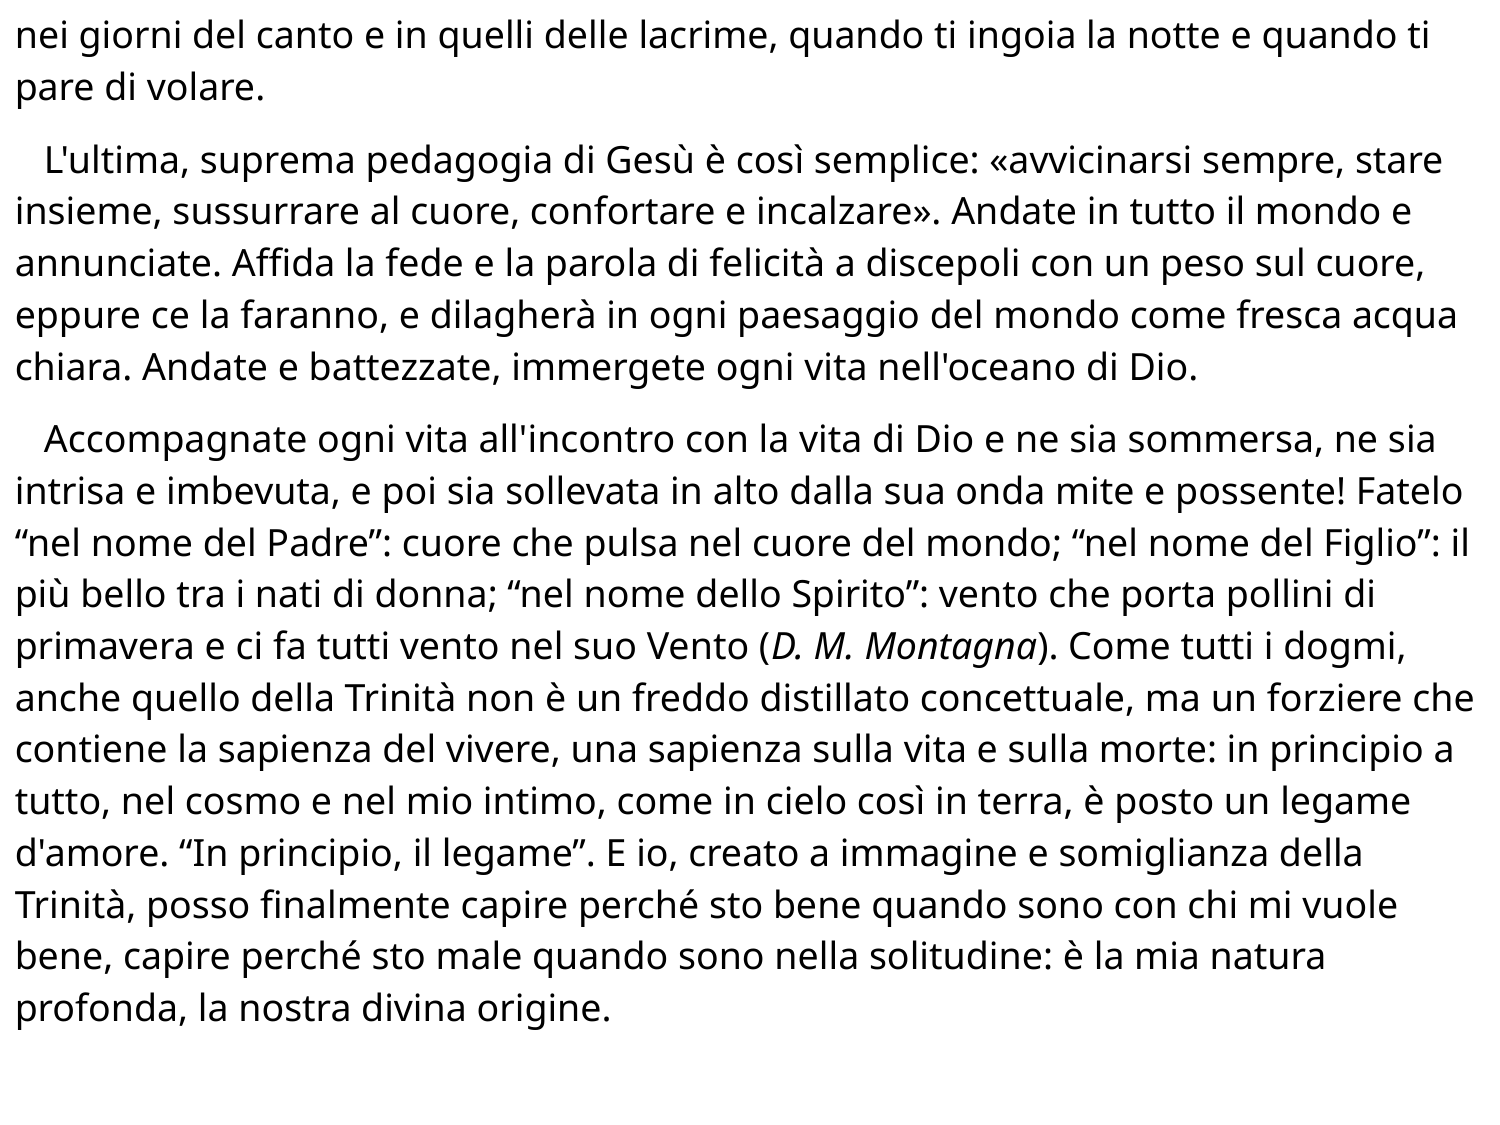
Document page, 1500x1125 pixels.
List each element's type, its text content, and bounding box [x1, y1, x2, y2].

text_box nei giorni del canto e in quelli delle lacrime, quando ti ingoia la notte e quando ti pare di volare. L'ultima, suprema pedagogia di Gesù è così semplice: «avvicinarsi sempre, stare insieme, sussurrare al cuore, confortare e incalzare». Andate in tutto il mondo e annunciate. Affida la fede e la parola di felicità a discepoli con un peso sul cuore, eppure ce la faranno, e dilagherà in ogni paesaggio del mondo come fresca acqua chiara. Andate e battezzate, immergete ogni vita nell'oceano di Dio. Accompagnate ogni vita all'incontro con la vita di Dio e ne sia sommersa, ne sia intrisa e imbevuta, e poi sia sollevata in alto dalla sua onda mite e possente! Fatelo “nel nome del Padre”: cuore che pulsa nel cuore del mondo; “nel nome del Figlio”: il più bello tra i nati di donna; “nel nome dello Spirito”: vento che porta pollini di primavera e ci fa tutti vento nel suo Vento (D. M. Montagna). Come tutti i dogmi, anche quello della Trinità non è un freddo distillato concettuale, ma un forziere che contiene la sapienza del vivere, una sapienza sulla vita e sulla morte: in principio a tutto, nel cosmo e nel mio intimo, come in cielo così in terra, è posto un legame d'amore. “In principio, il legame”. E io, creato a immagine e somiglianza della Trinità, posso finalmente capire perché sto bene quando sono con chi mi vuole bene, capire perché sto male quando sono nella solitudine: è la mia natura profonda, la nostra divina origine. [0, 0, 1500, 1098]
